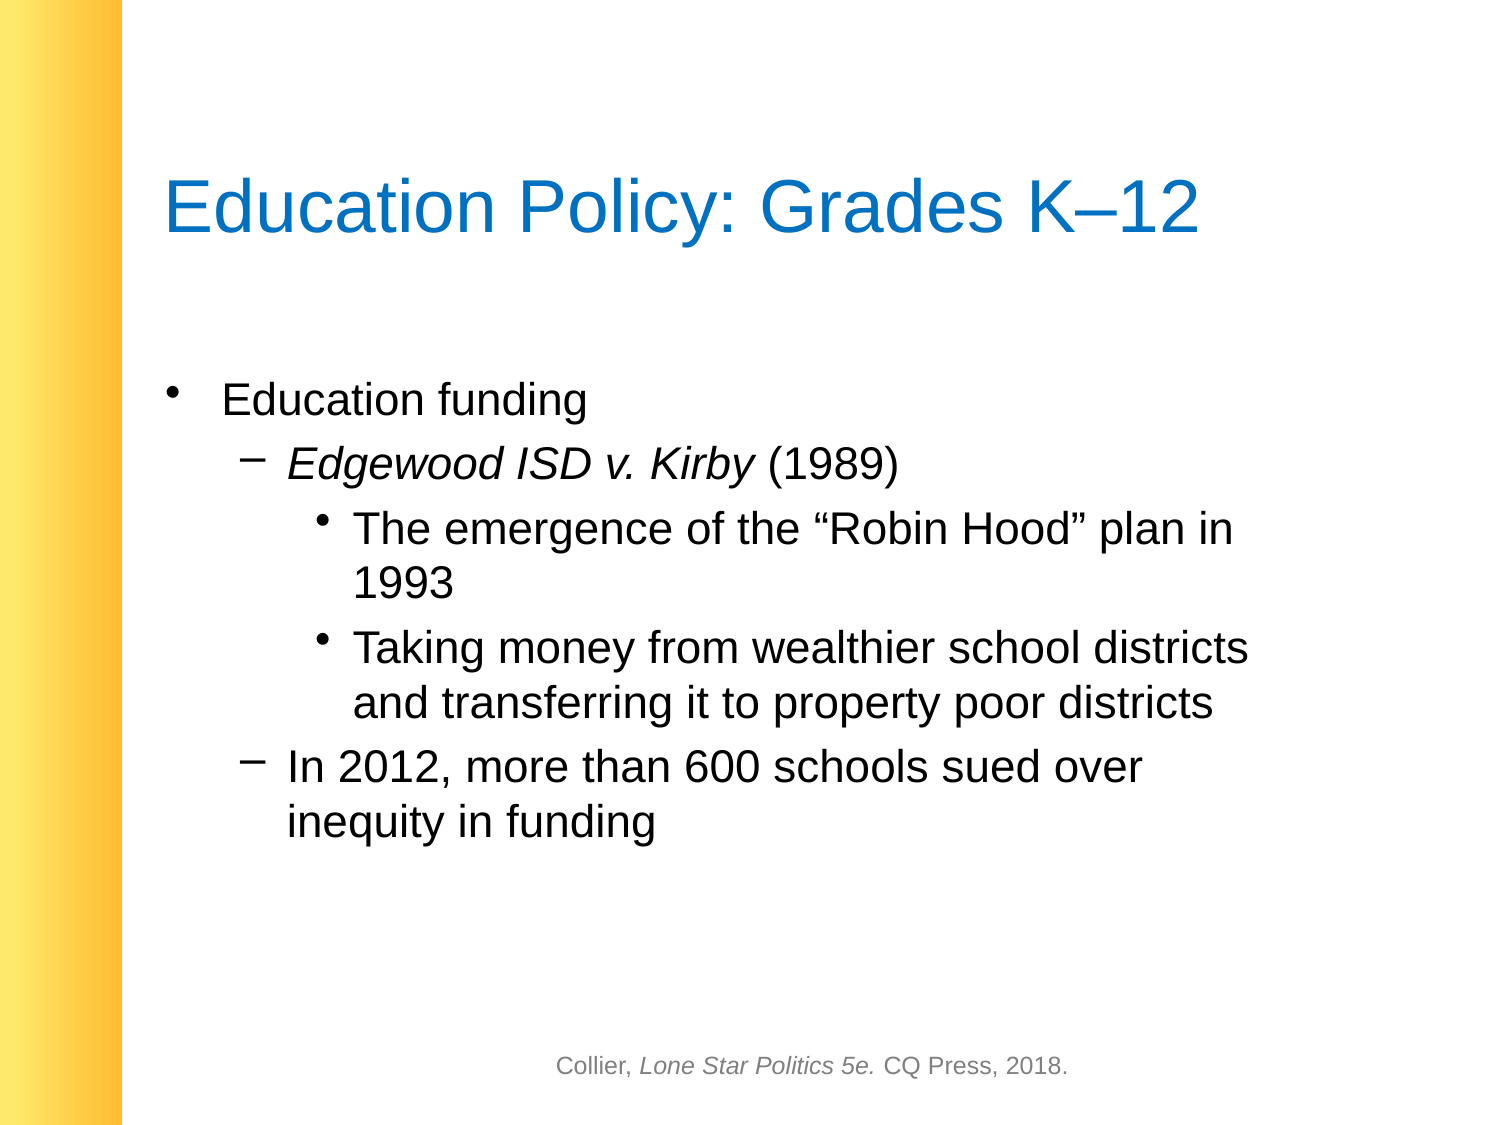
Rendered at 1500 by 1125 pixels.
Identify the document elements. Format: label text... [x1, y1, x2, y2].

text_box Collier, Lone Star Politics 5e. CQ Press, 2018. [525, 1042, 1100, 1087]
picture [0, 0, 1500, 1125]
title Education Policy: Grades K–12 [148, 149, 1300, 338]
list Education funding Edgewood ISD v. Kirby (1989) The emergence of the “Robin Hood” plan in 1993 Taking money from wealthier school districts and transferring it to property poor districts In 2012, more than 600 schools sued over inequity in funding [150, 362, 1325, 913]
